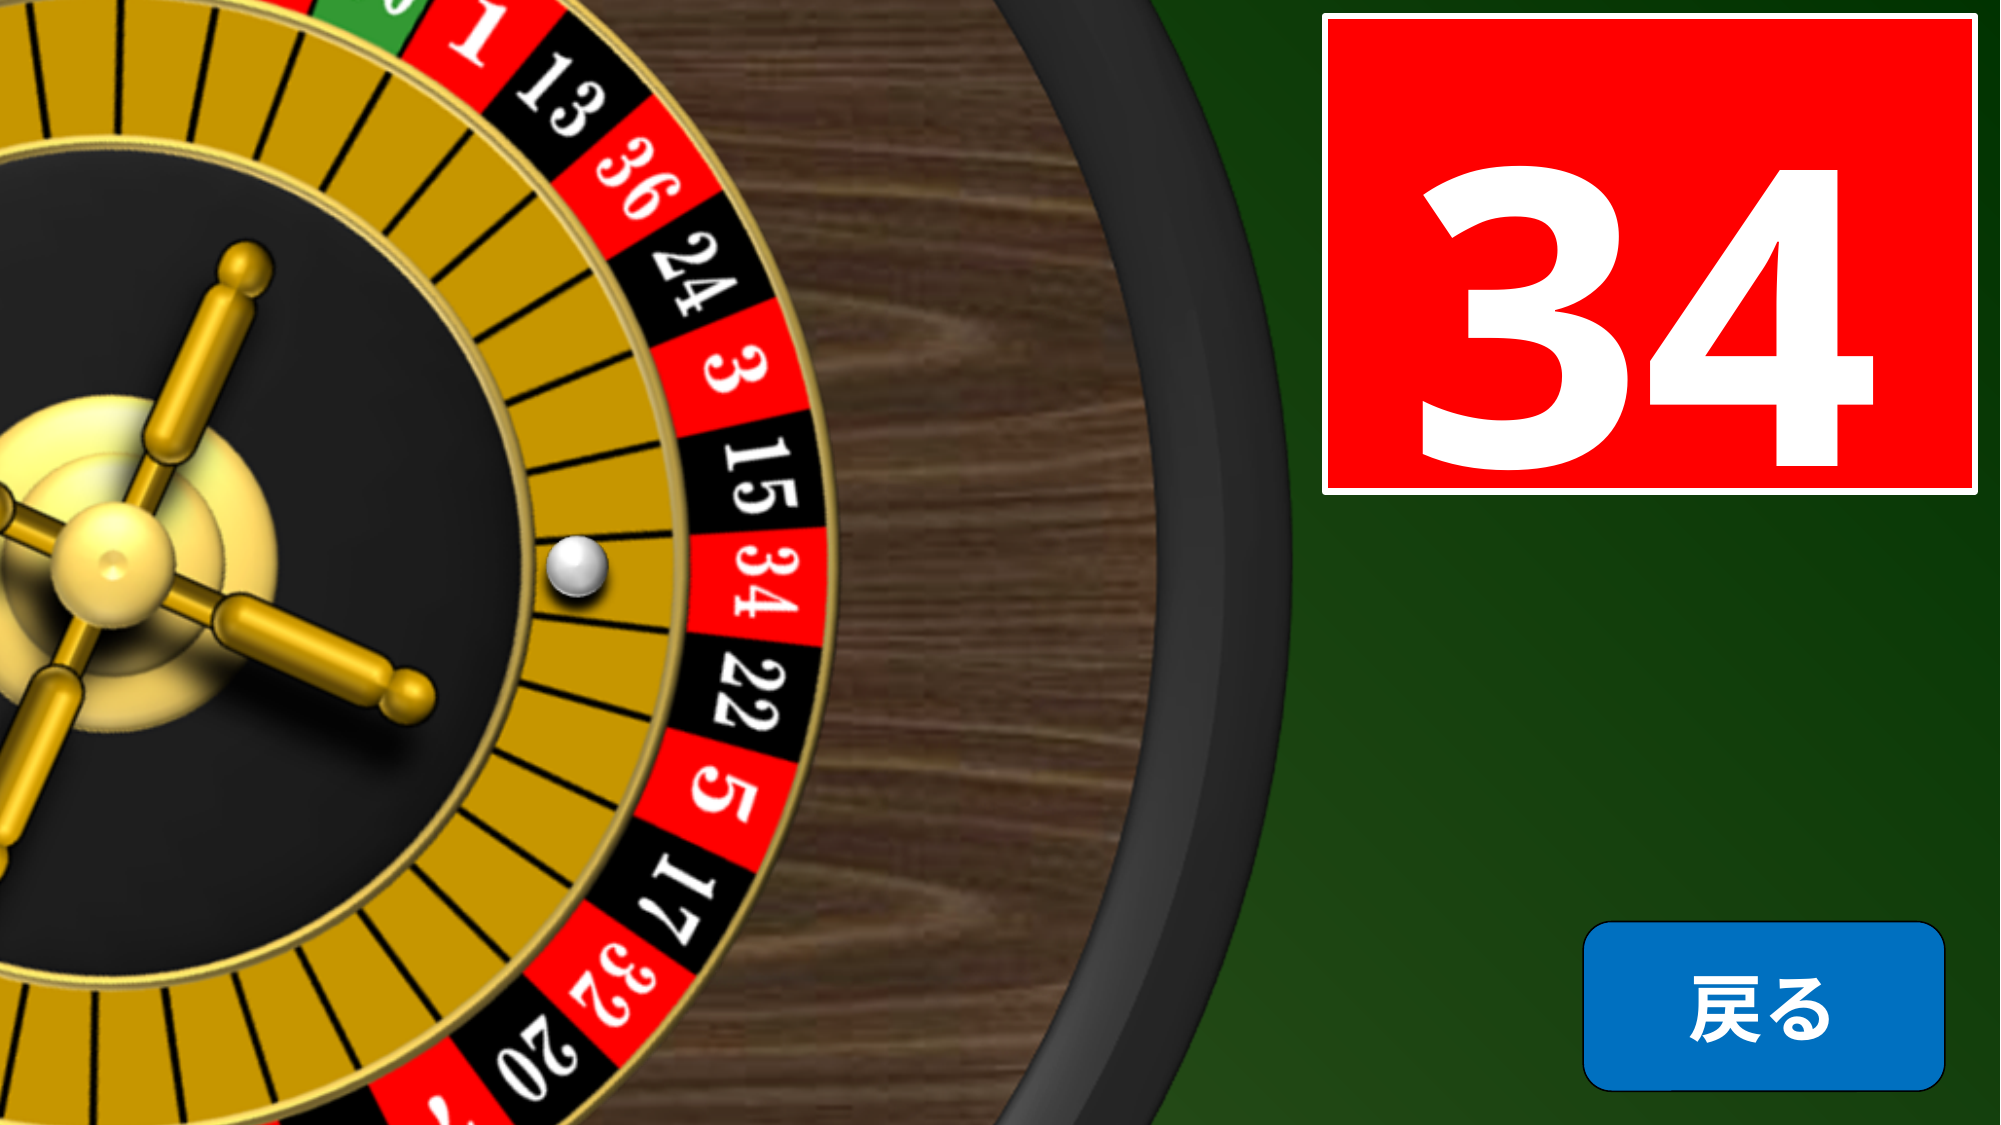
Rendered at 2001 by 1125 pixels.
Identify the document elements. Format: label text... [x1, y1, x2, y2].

picture [0, 0, 1297, 1125]
text_box 戻る [1583, 921, 1945, 1092]
text_box [1324, 16, 1975, 492]
text_box 34 [1392, 44, 1896, 558]
